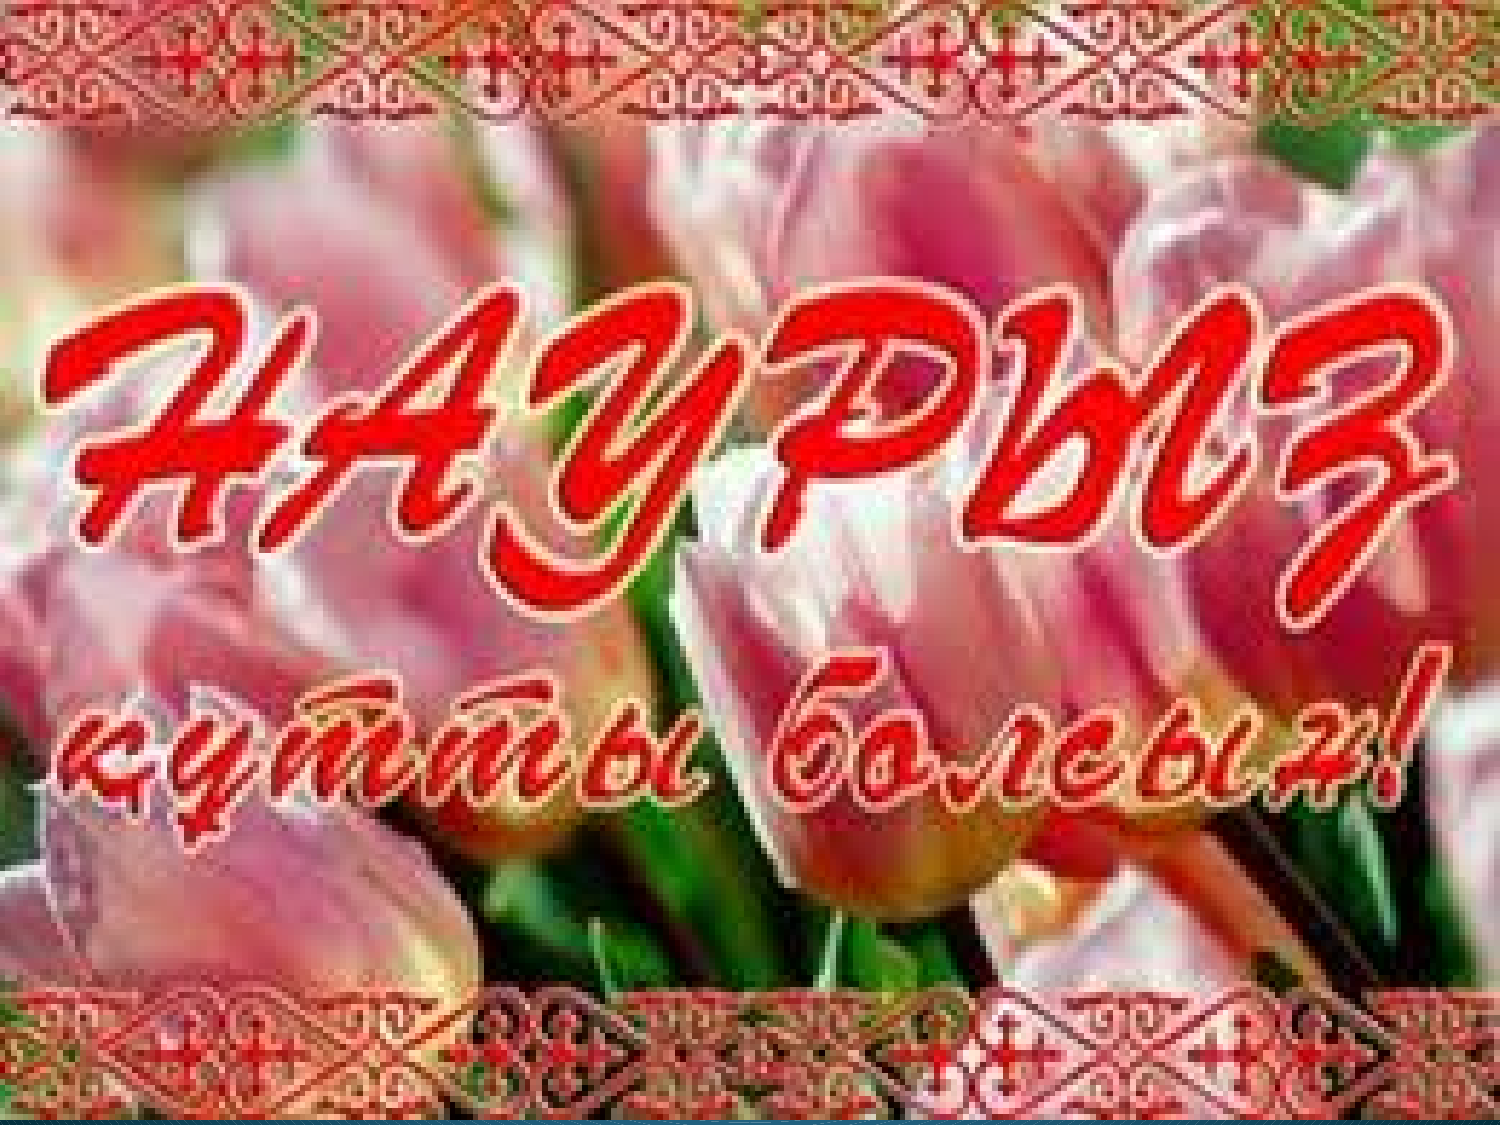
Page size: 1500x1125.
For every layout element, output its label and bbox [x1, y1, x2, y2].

list [0, 0, 1500, 1120]
